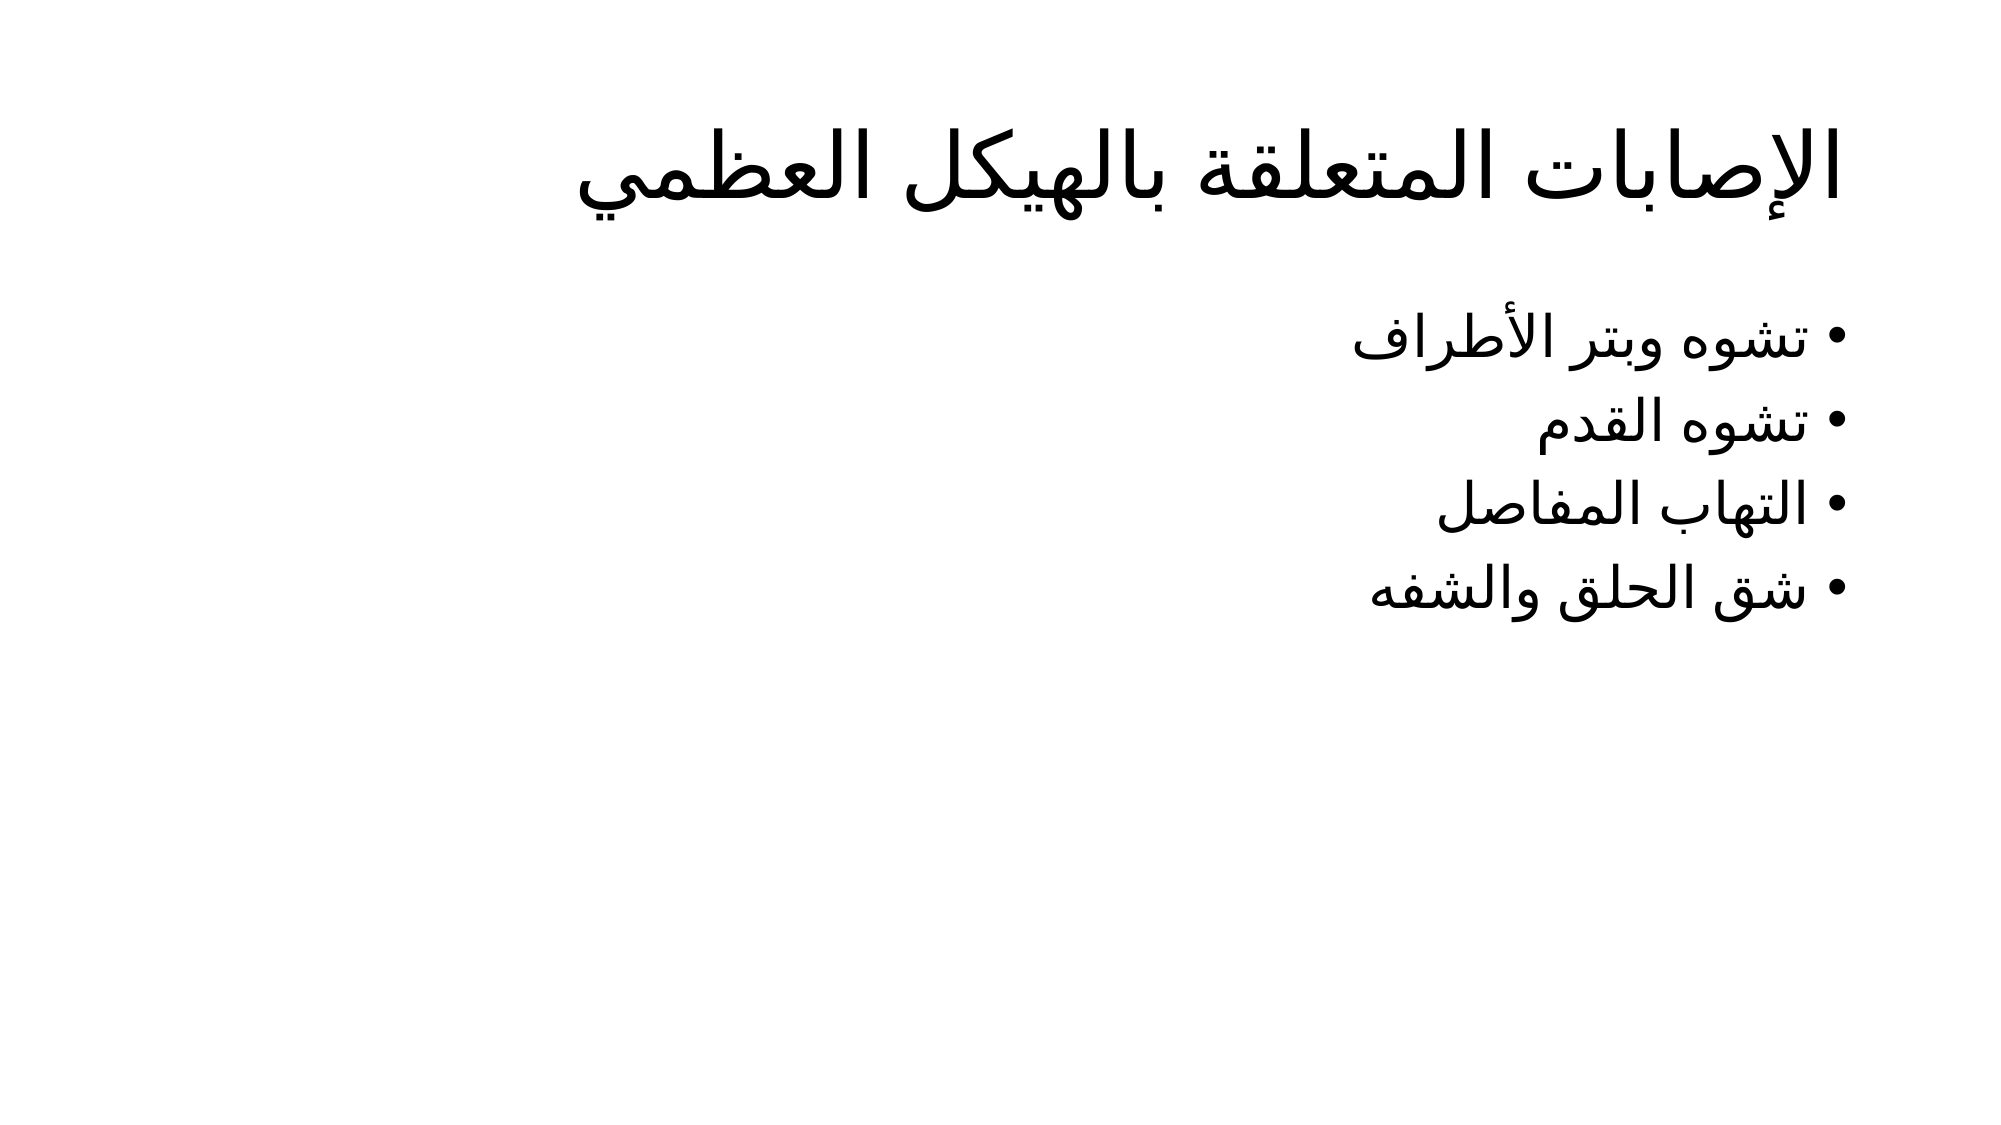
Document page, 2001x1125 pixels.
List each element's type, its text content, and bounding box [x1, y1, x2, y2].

list تشوه وبتر الأطراف تشوه القدم التهاب المفاصل شق الحلق والشفه [137, 299, 1863, 1014]
title الإصابات المتعلقة بالهيكل العظمي [137, 59, 1863, 278]
